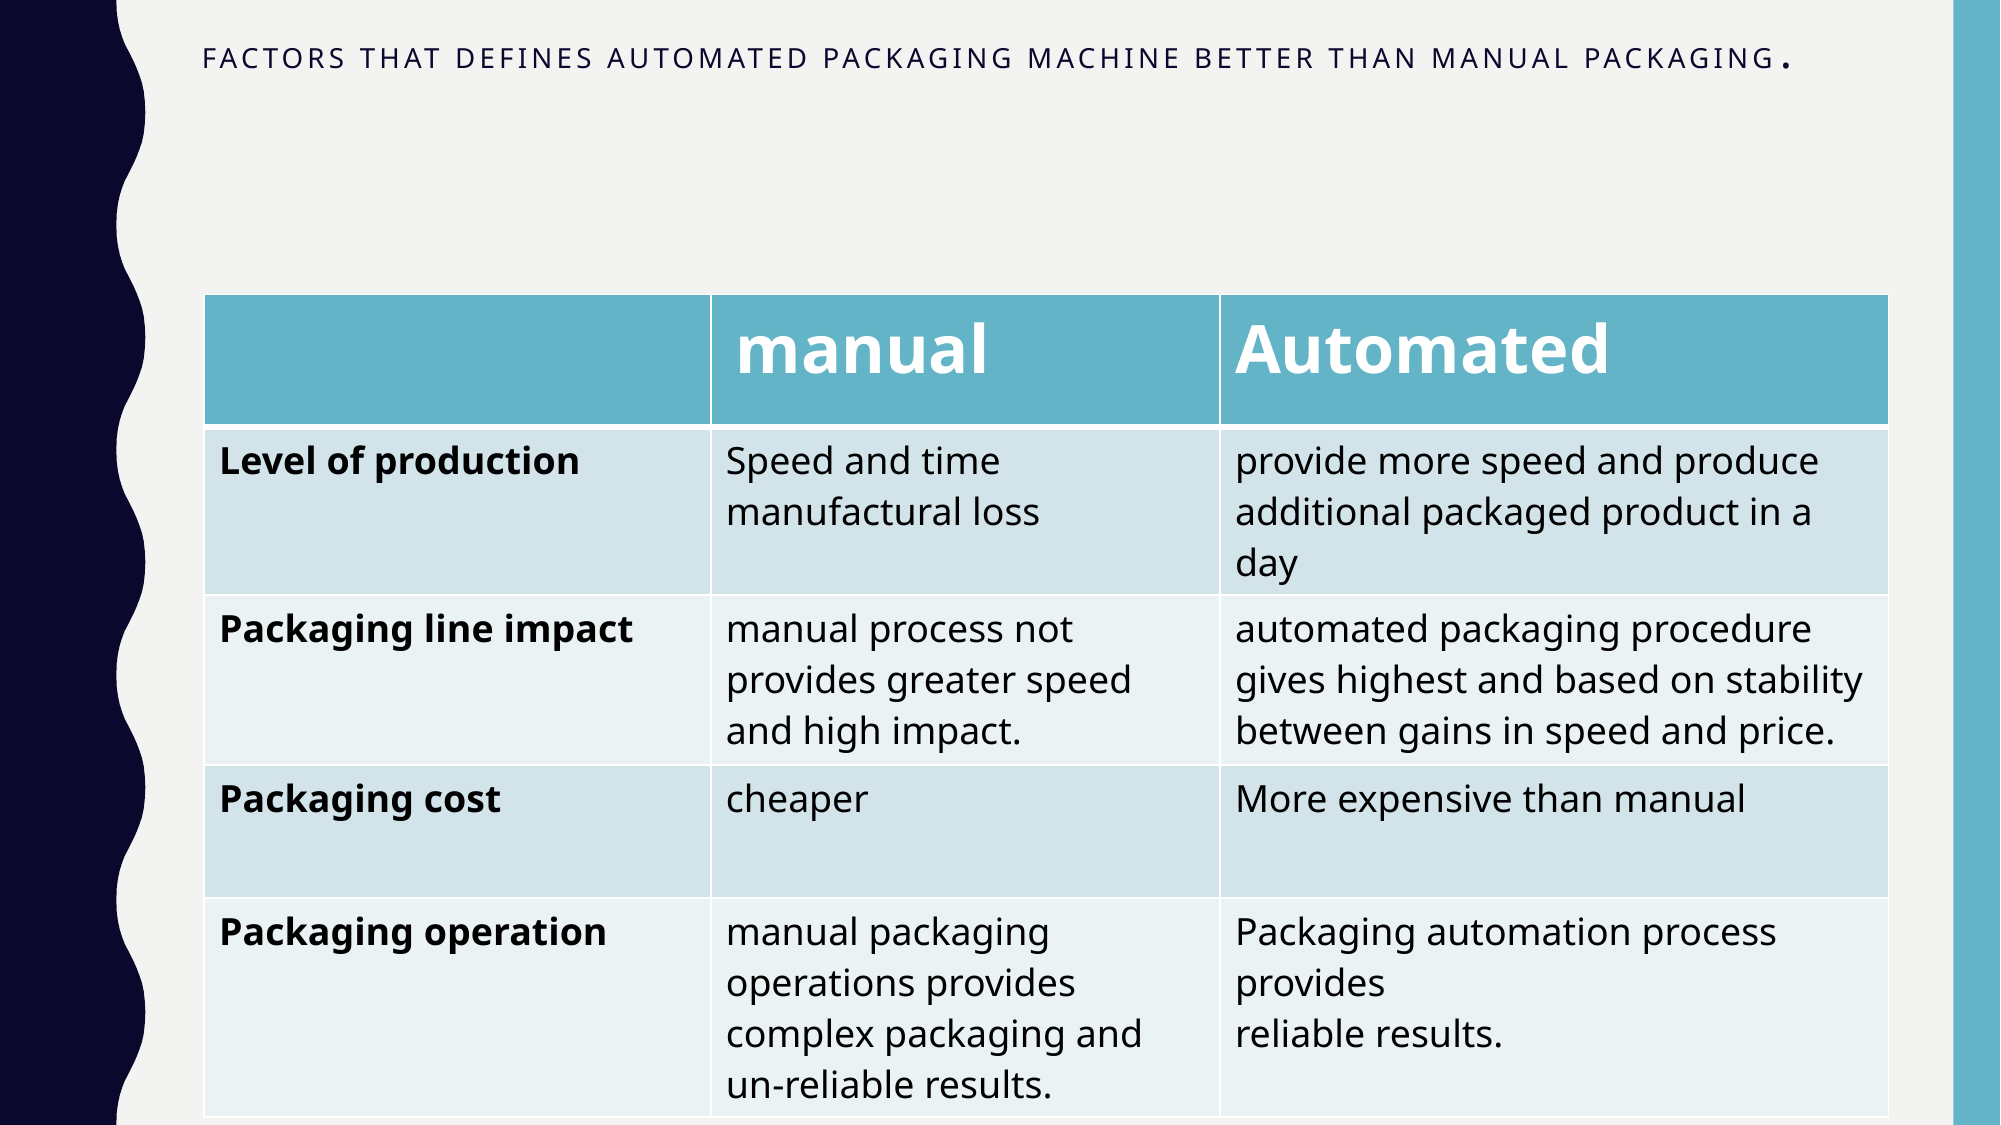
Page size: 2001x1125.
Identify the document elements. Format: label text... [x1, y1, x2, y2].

table_cell More expensive than manual [1221, 766, 1888, 897]
table_header Automated [1221, 295, 1888, 424]
table_cell cheaper [712, 766, 1219, 897]
table_cell Packaging operation [205, 899, 710, 1116]
table_cell Packaging cost [205, 766, 710, 897]
table_cell automated packaging procedure gives highest and based on stability between gains in speed and price. [1221, 596, 1888, 764]
table_cell Packaging automation process provides reliable results. [1221, 899, 1888, 1116]
table_cell Level of production [205, 430, 710, 594]
table_cell Speed and time manufactural loss [712, 430, 1219, 594]
table_header manual [712, 295, 1219, 424]
table_cell provide more speed and produce additional packaged product in a day [1221, 430, 1888, 594]
table_cell manual packaging operations provides complex packaging and un-reliable results. [712, 899, 1219, 1116]
title factors that defines automated packaging machine better than manual packaging. [186, 22, 1842, 106]
table_header [205, 295, 710, 424]
table_cell manual process not provides greater speed and high impact. [712, 596, 1219, 764]
table_cell Packaging line impact [205, 596, 710, 764]
